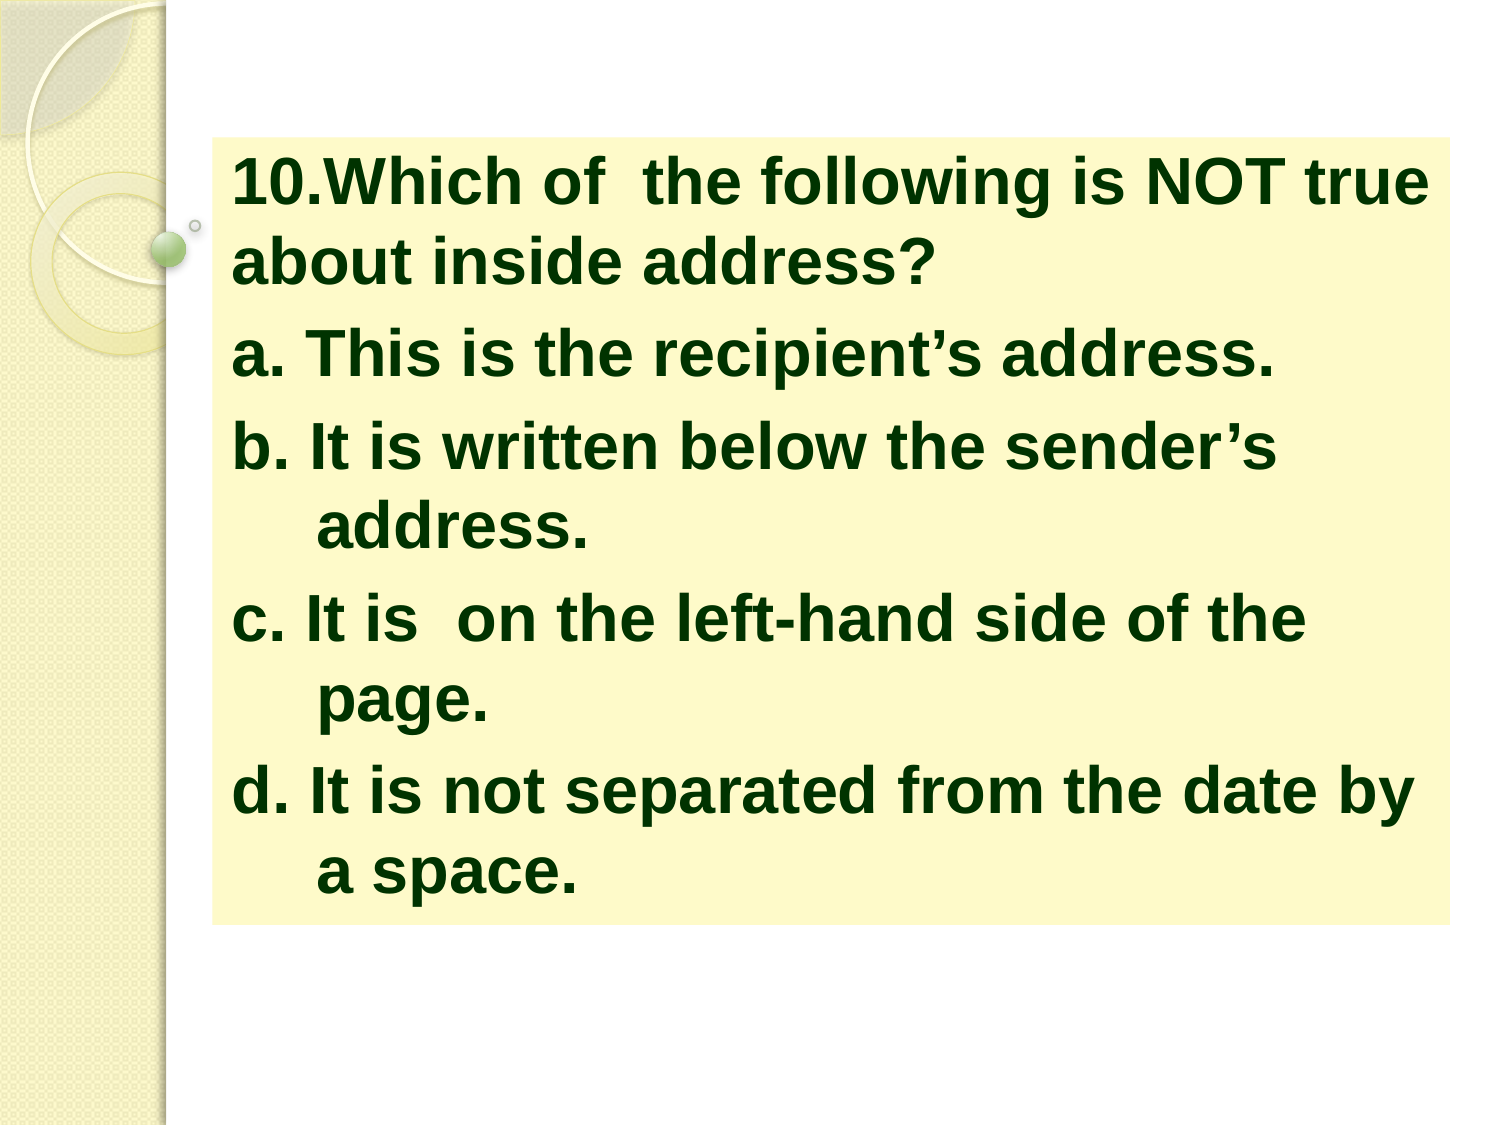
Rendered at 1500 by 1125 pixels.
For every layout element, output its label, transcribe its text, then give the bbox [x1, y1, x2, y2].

subtitle 10.Which of the following is NOT true about inside address? a. This is the recipient’s address. b. It is written below the sender’s address. c. It is on the left-hand side of the page. d. It is not separated from the date by a space. [212, 137, 1450, 925]
